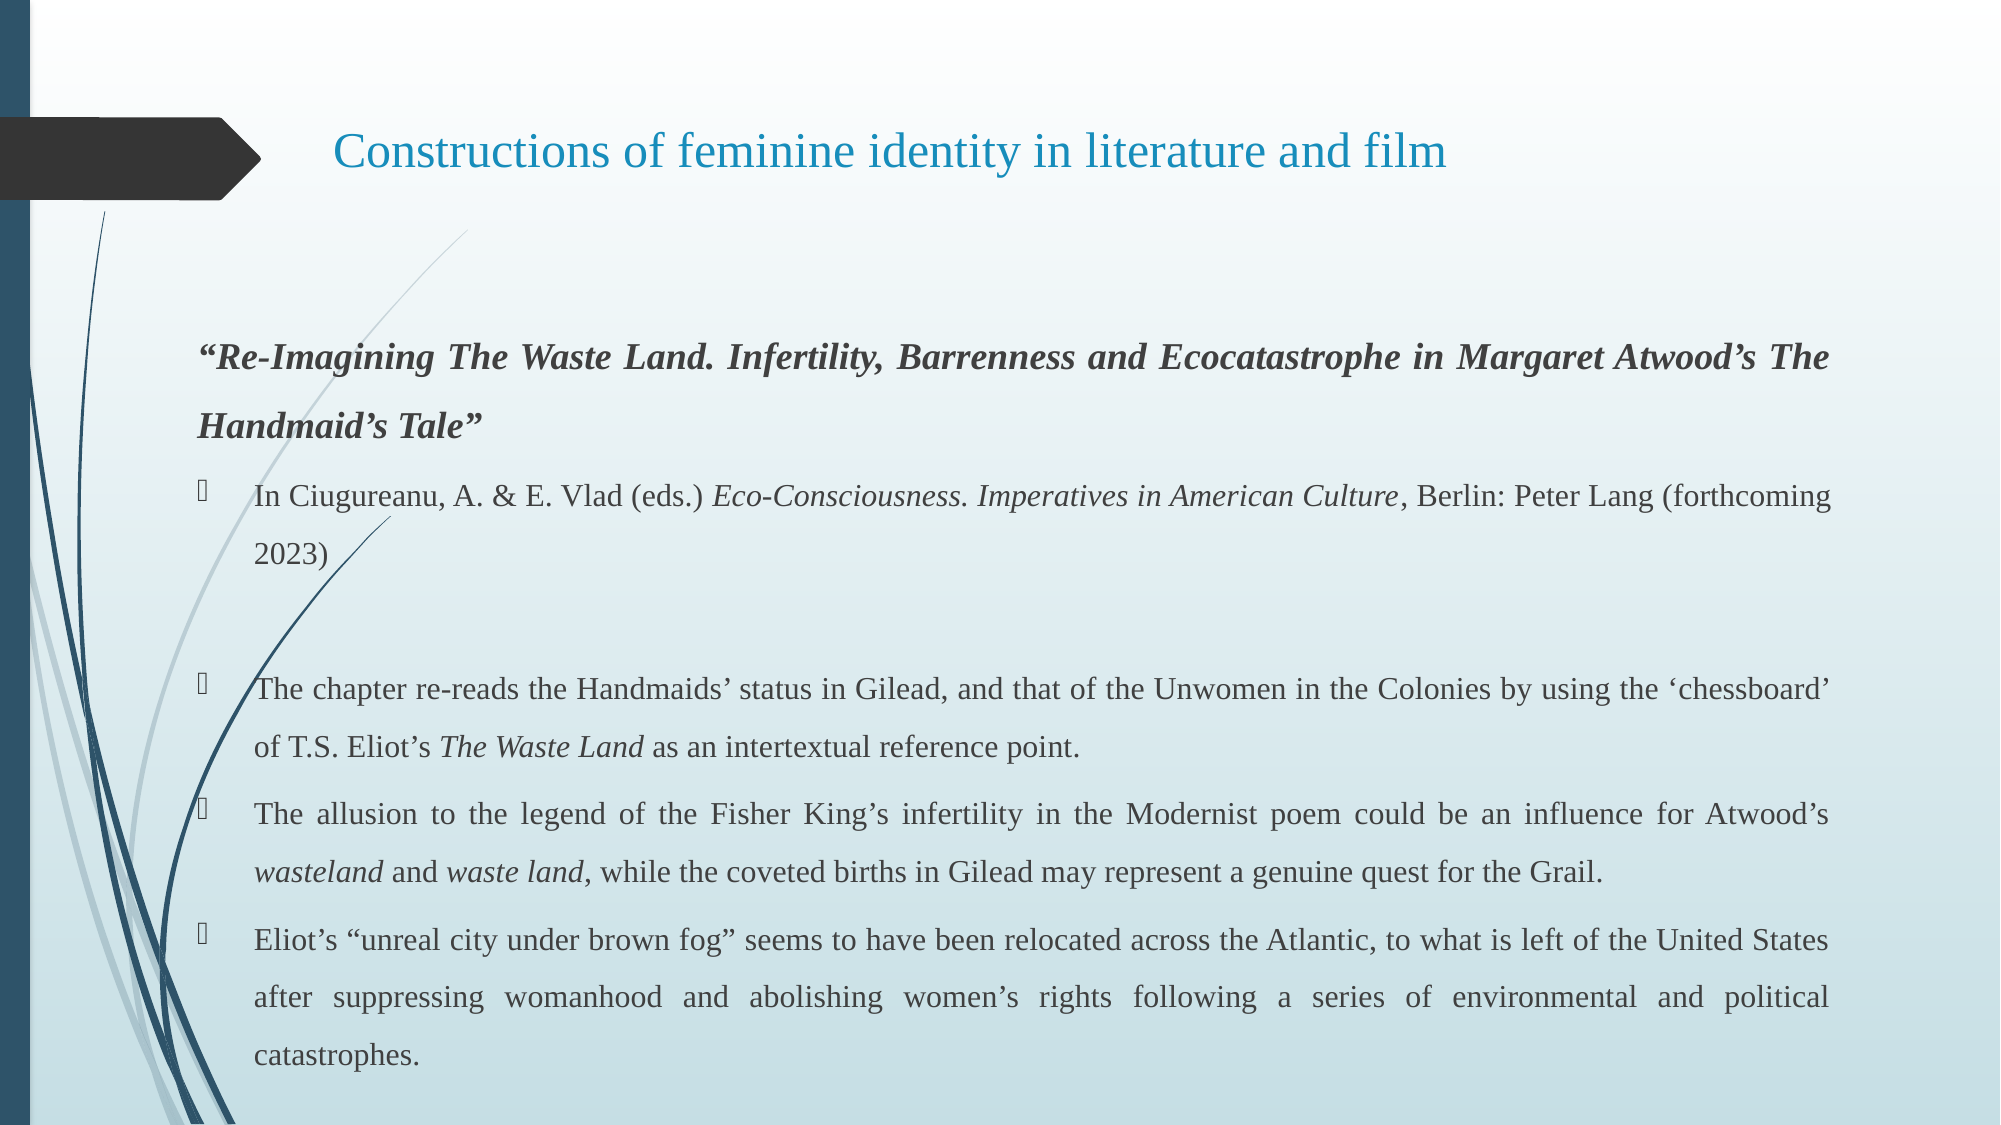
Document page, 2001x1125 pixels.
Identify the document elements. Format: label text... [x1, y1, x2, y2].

list “Re-Imagining The Waste Land. Infertility, Barrenness and Ecocatastrophe in Margaret Atwood’s The Handmaid’s Tale” In Ciugureanu, A. & E. Vlad (eds.) Eco-Consciousness. Imperatives in American Culture, Berlin: Peter Lang (forthcoming 2023) The chapter re-reads the Handmaids’ status in Gilead, and that of the Unwomen in the Colonies by using the ‘chessboard’ of T.S. Eliot’s The Waste Land as an intertextual reference point. The allusion to the legend of the Fisher King’s infertility in the Modernist poem could be an influence for Atwood’s wasteland and waste land, while the coveted births in Gilead may represent a genuine quest for the Grail. Eliot’s “unreal city under brown fog” seems to have been relocated across the Atlantic, to what is left of the United States after suppressing womanhood and abolishing women’s rights following a series of environmental and political catastrophes. [182, 301, 1848, 1088]
title Constructions of feminine identity in literature and film [318, 110, 1781, 230]
